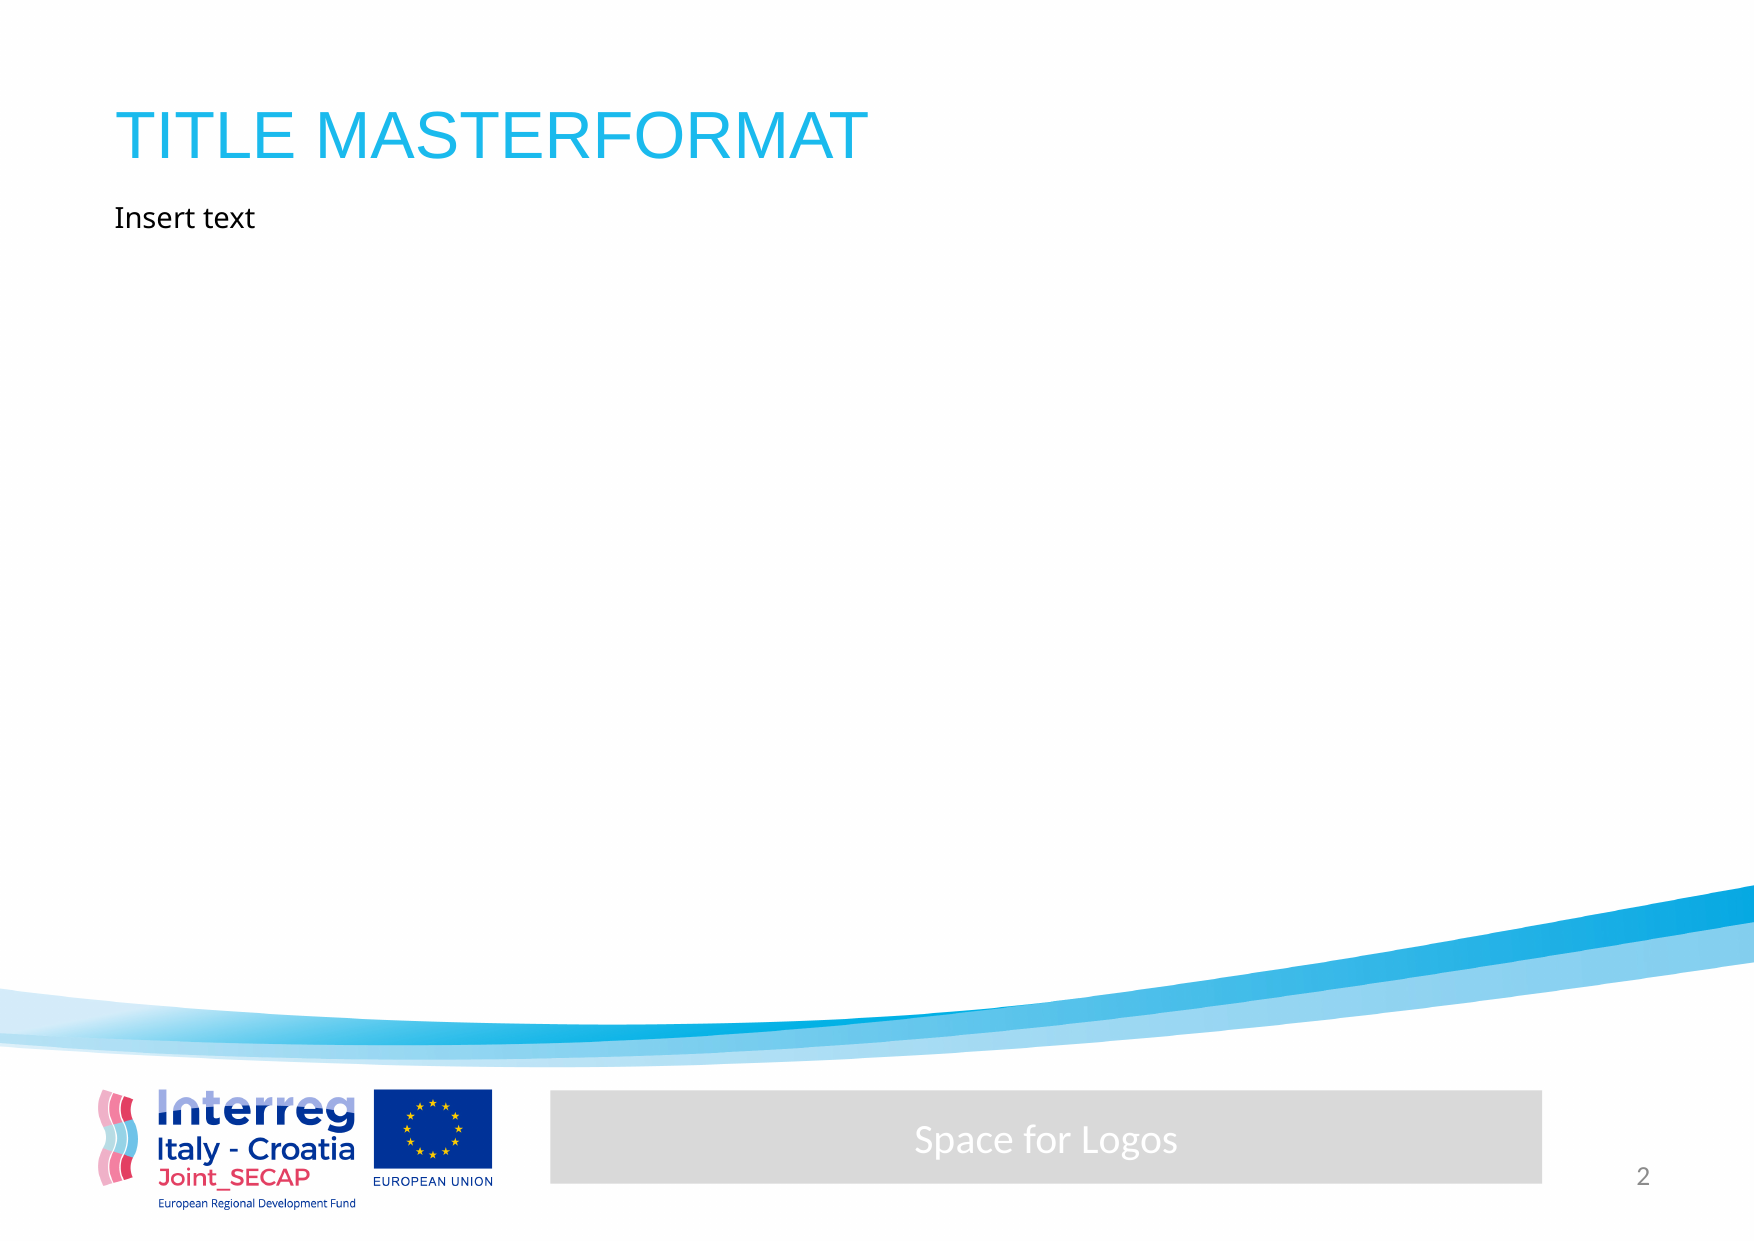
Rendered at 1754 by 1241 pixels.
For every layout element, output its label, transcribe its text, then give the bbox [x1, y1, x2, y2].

slide_number 2 [1607, 1141, 1666, 1208]
text_box Insert text [99, 191, 1658, 851]
picture [0, 0, 1754, 1241]
text_box TITLE MASTERFORMAT [97, 83, 1656, 181]
text_box Space for Logos [549, 1089, 1543, 1185]
